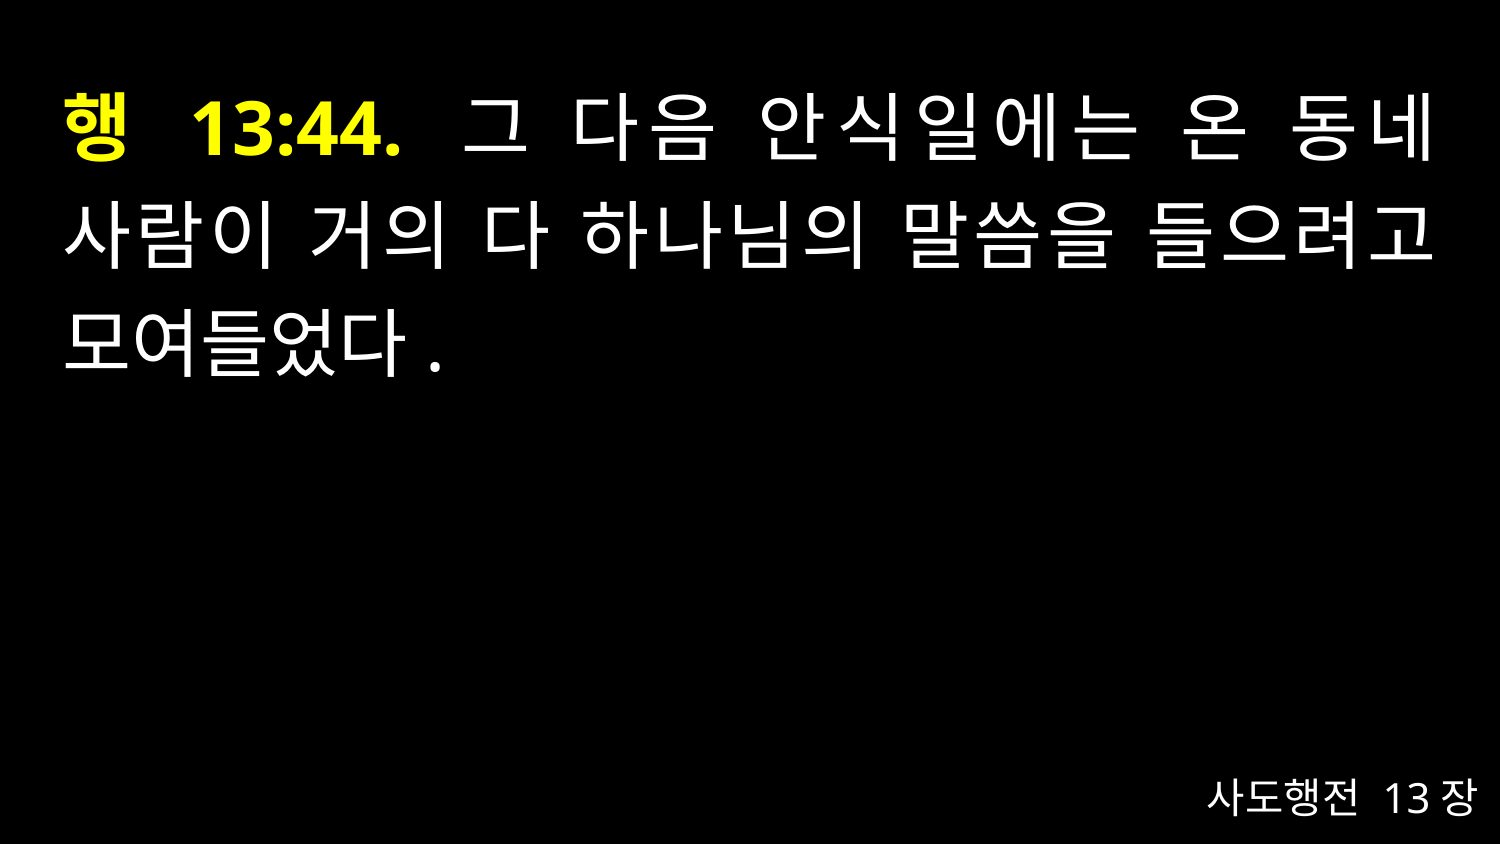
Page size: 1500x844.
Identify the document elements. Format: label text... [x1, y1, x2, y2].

subtitle 사도행전 13장 [916, 770, 1500, 844]
title 행 13:44. 그 다음 안식일에는 온 동네 사람이 거의 다 하나님의 말씀을 들으려고 모여들었다. [0, 0, 1500, 844]
